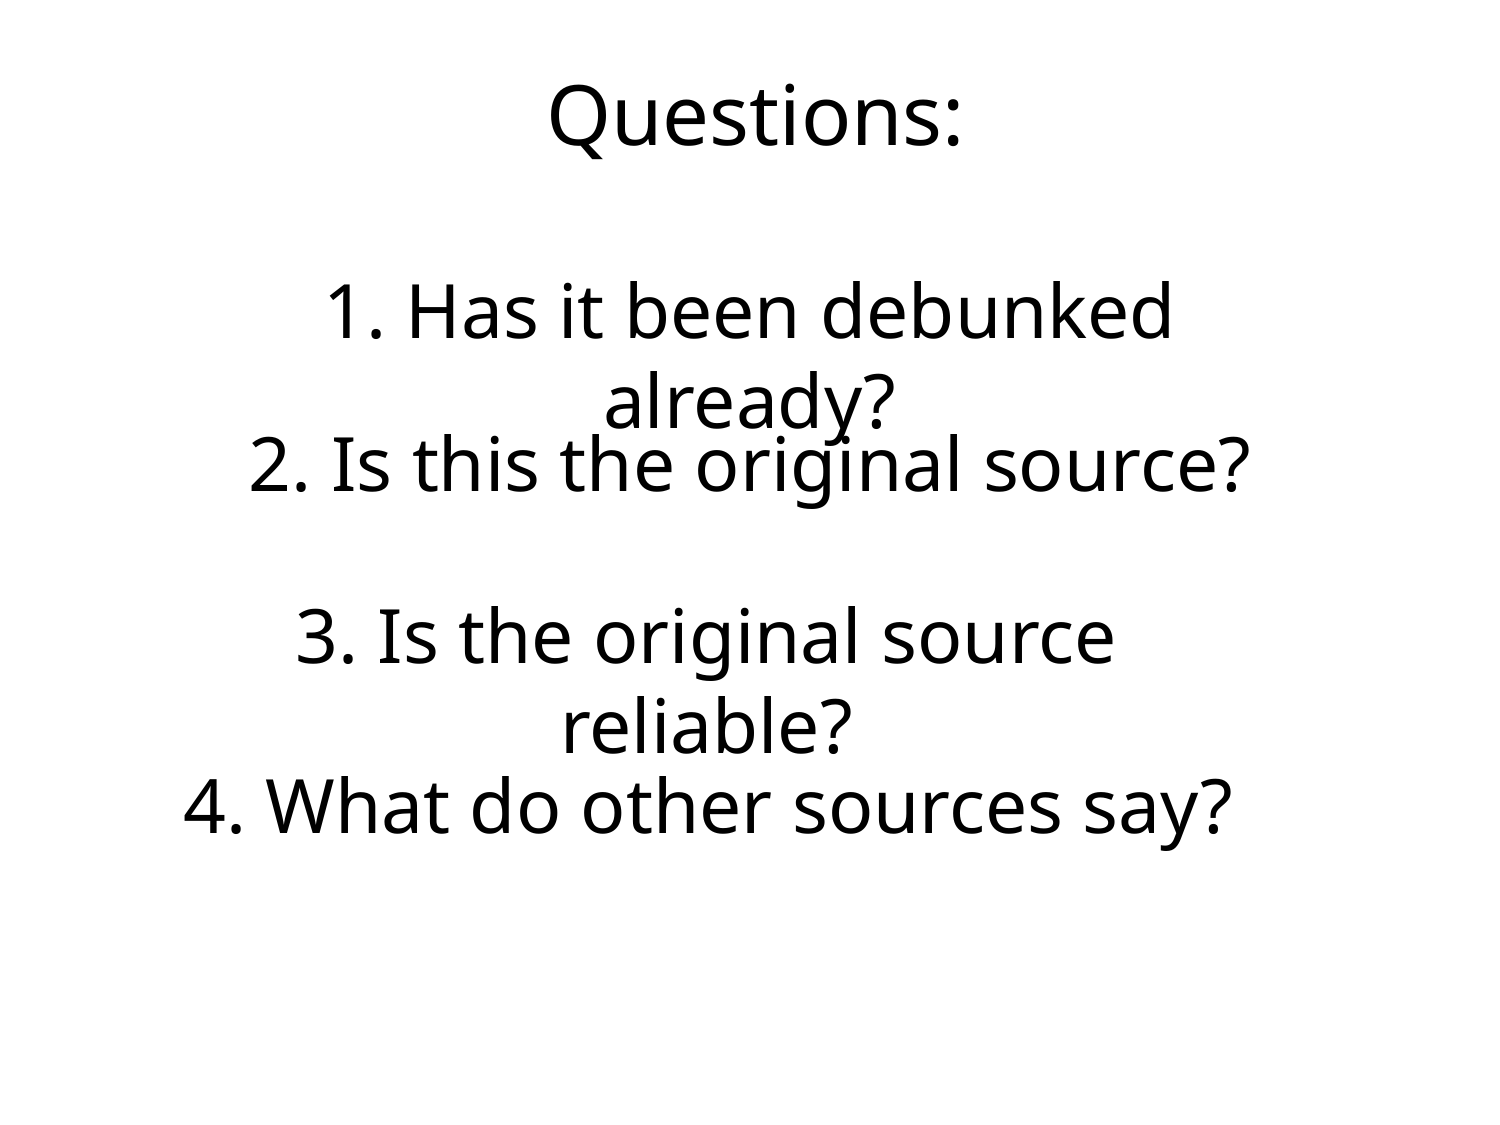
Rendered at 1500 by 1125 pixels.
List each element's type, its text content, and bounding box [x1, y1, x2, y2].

text_box Questions: [206, 54, 1306, 170]
text_box 2. Is this the original source? [23, 408, 1477, 514]
text_box 3. Is the original source reliable? [157, 581, 1256, 777]
text_box 1. Has it been debunked already? [159, 256, 1341, 408]
text_box 4. What do other sources say? [159, 751, 1258, 857]
